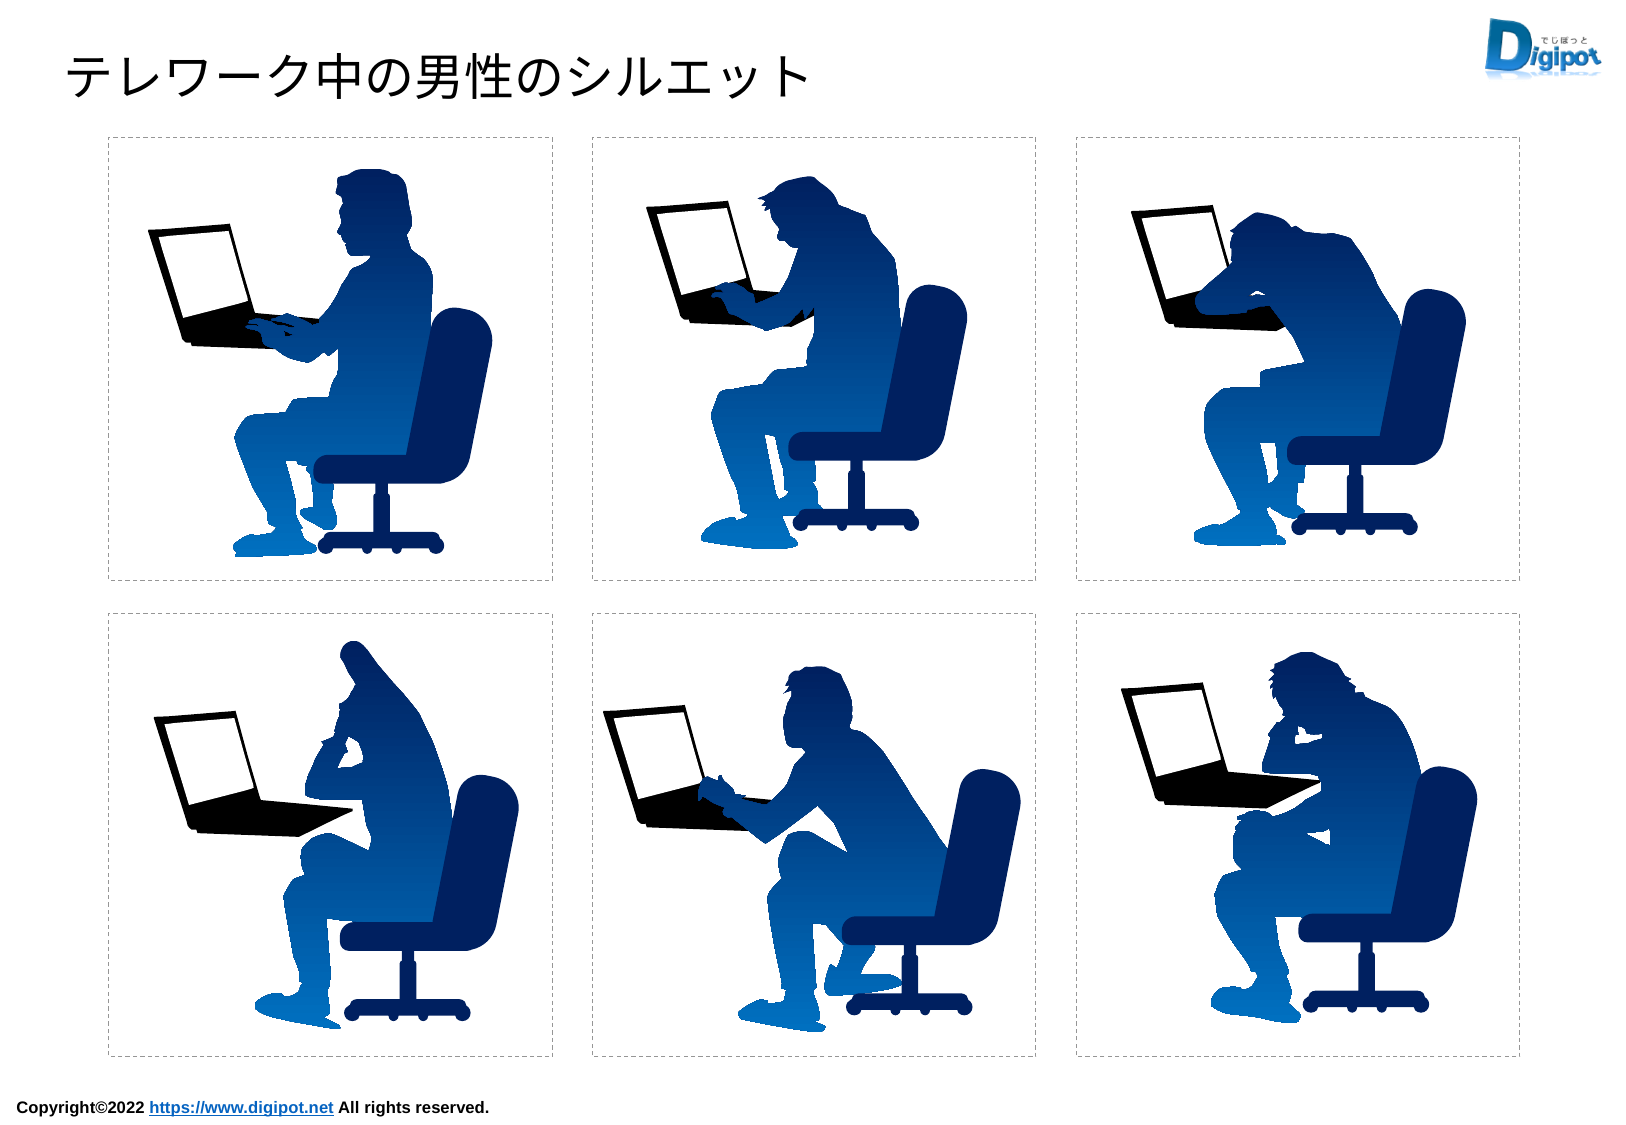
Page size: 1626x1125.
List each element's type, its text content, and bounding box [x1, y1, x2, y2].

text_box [1130, 204, 1466, 547]
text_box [148, 168, 493, 557]
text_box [602, 666, 1021, 1033]
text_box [1120, 652, 1478, 1023]
text_box テレワーク中の男性のシルエット [49, 38, 829, 113]
picture [1485, 18, 1602, 82]
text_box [646, 176, 968, 550]
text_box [153, 640, 519, 1029]
